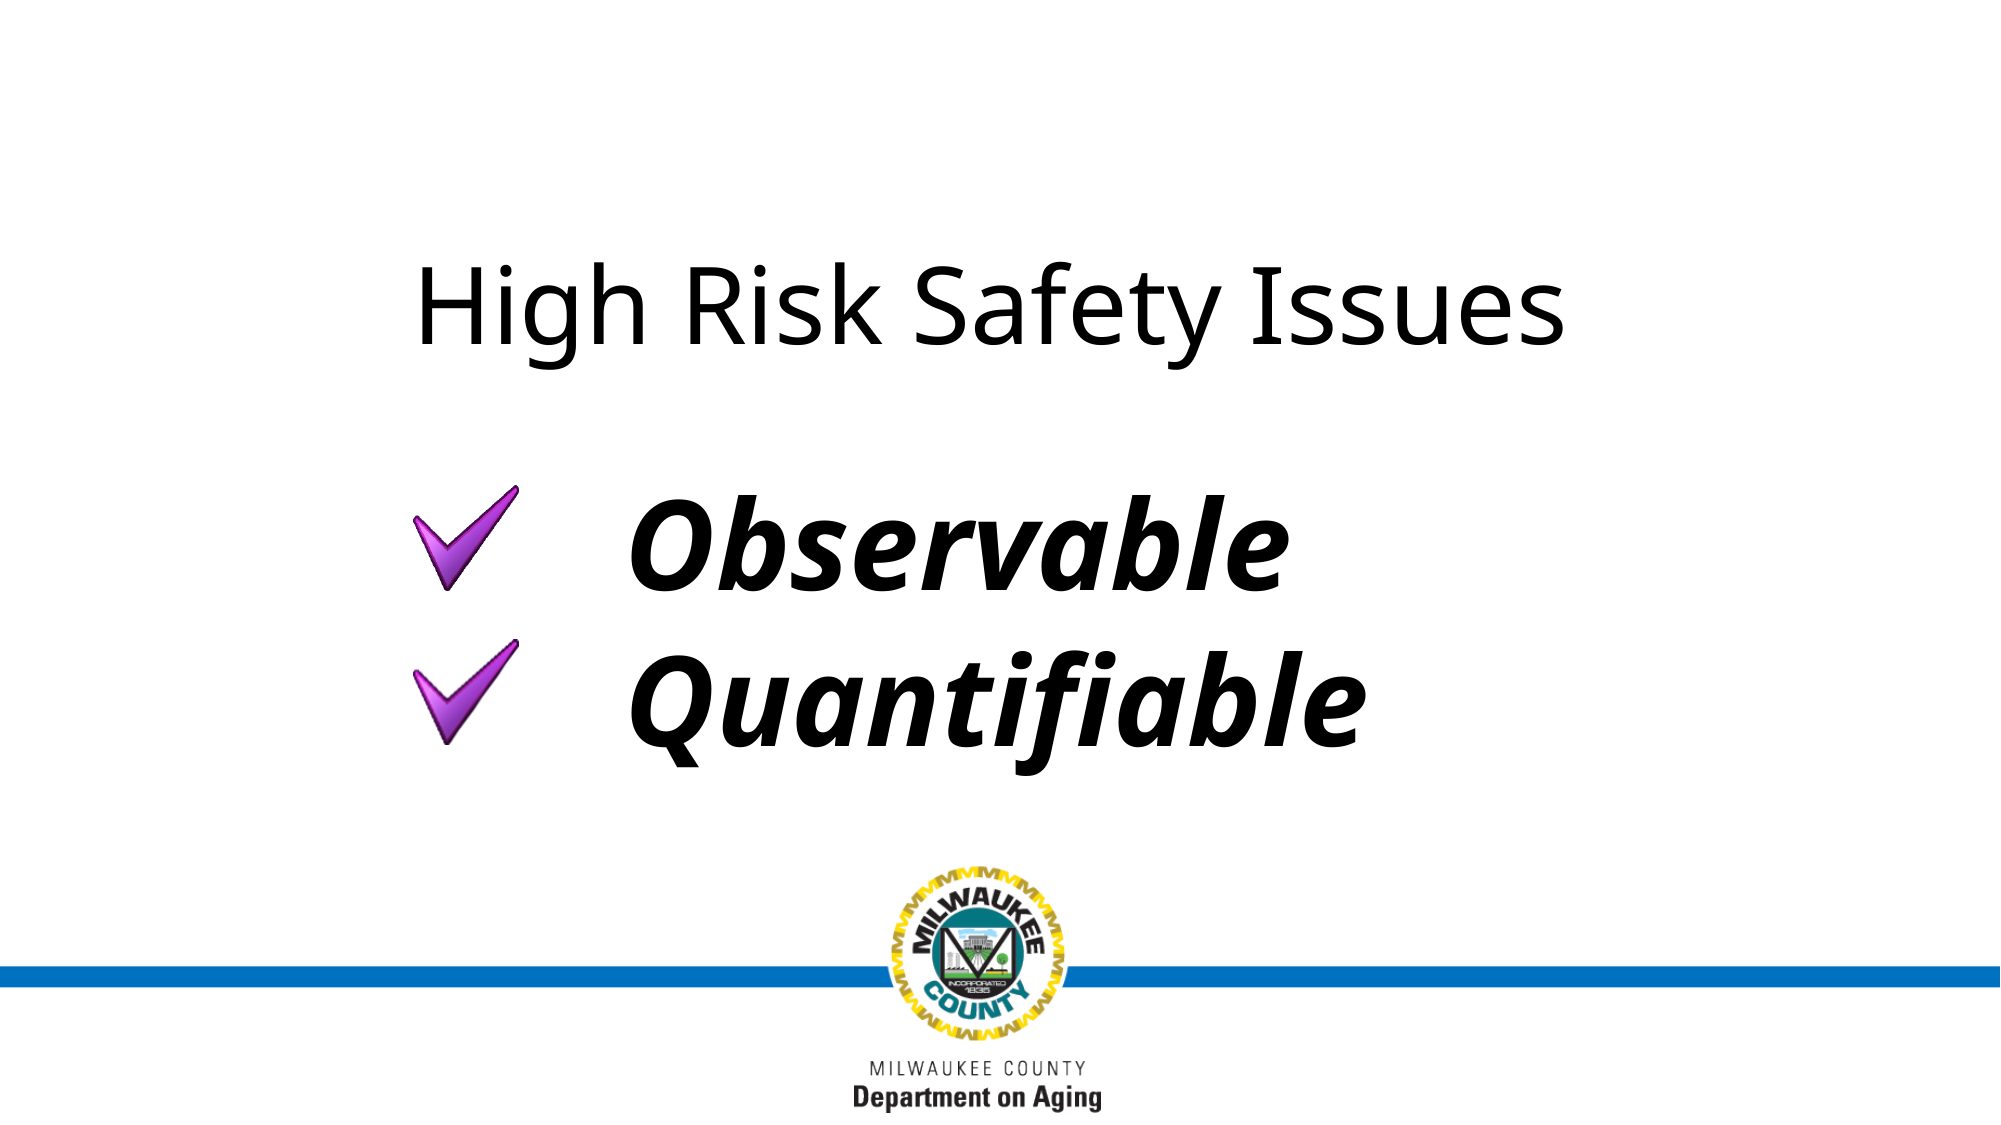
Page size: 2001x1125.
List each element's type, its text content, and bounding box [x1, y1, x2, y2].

picture [413, 639, 519, 745]
title High Risk Safety Issues [343, 200, 1638, 418]
picture [854, 944, 1101, 1113]
picture [413, 485, 519, 591]
list Observable Quantifiable [362, 381, 1638, 944]
